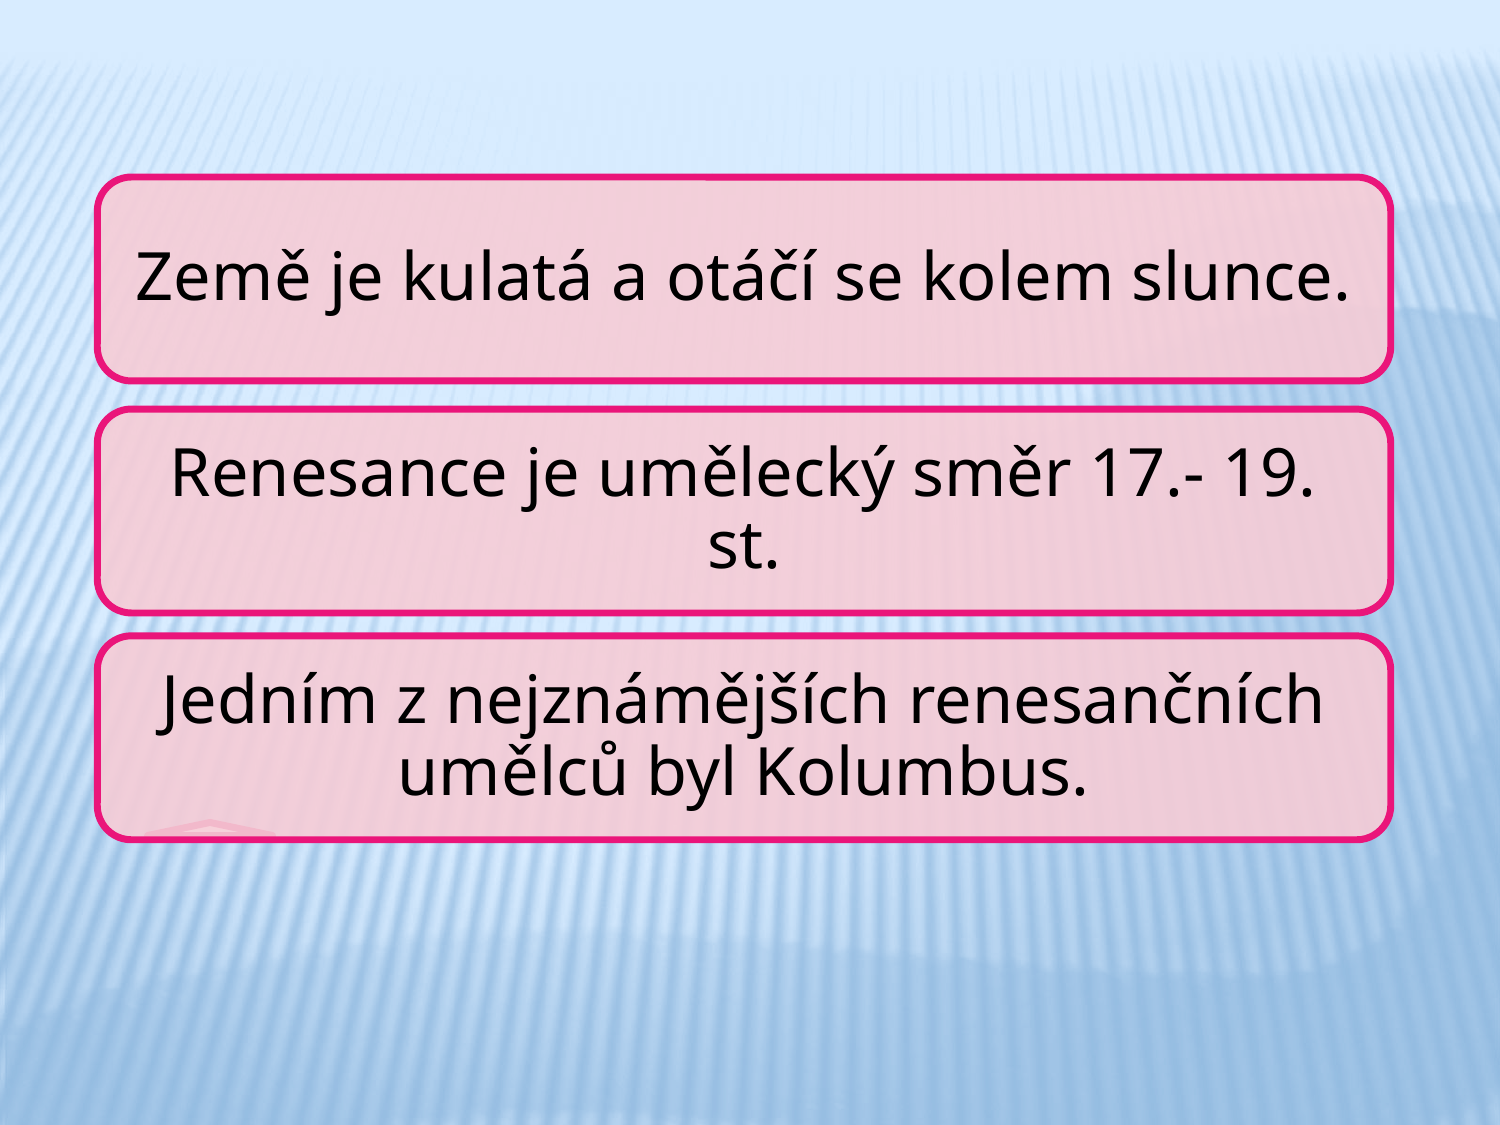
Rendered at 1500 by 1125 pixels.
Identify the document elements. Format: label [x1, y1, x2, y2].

text_box [123, 89, 1365, 953]
